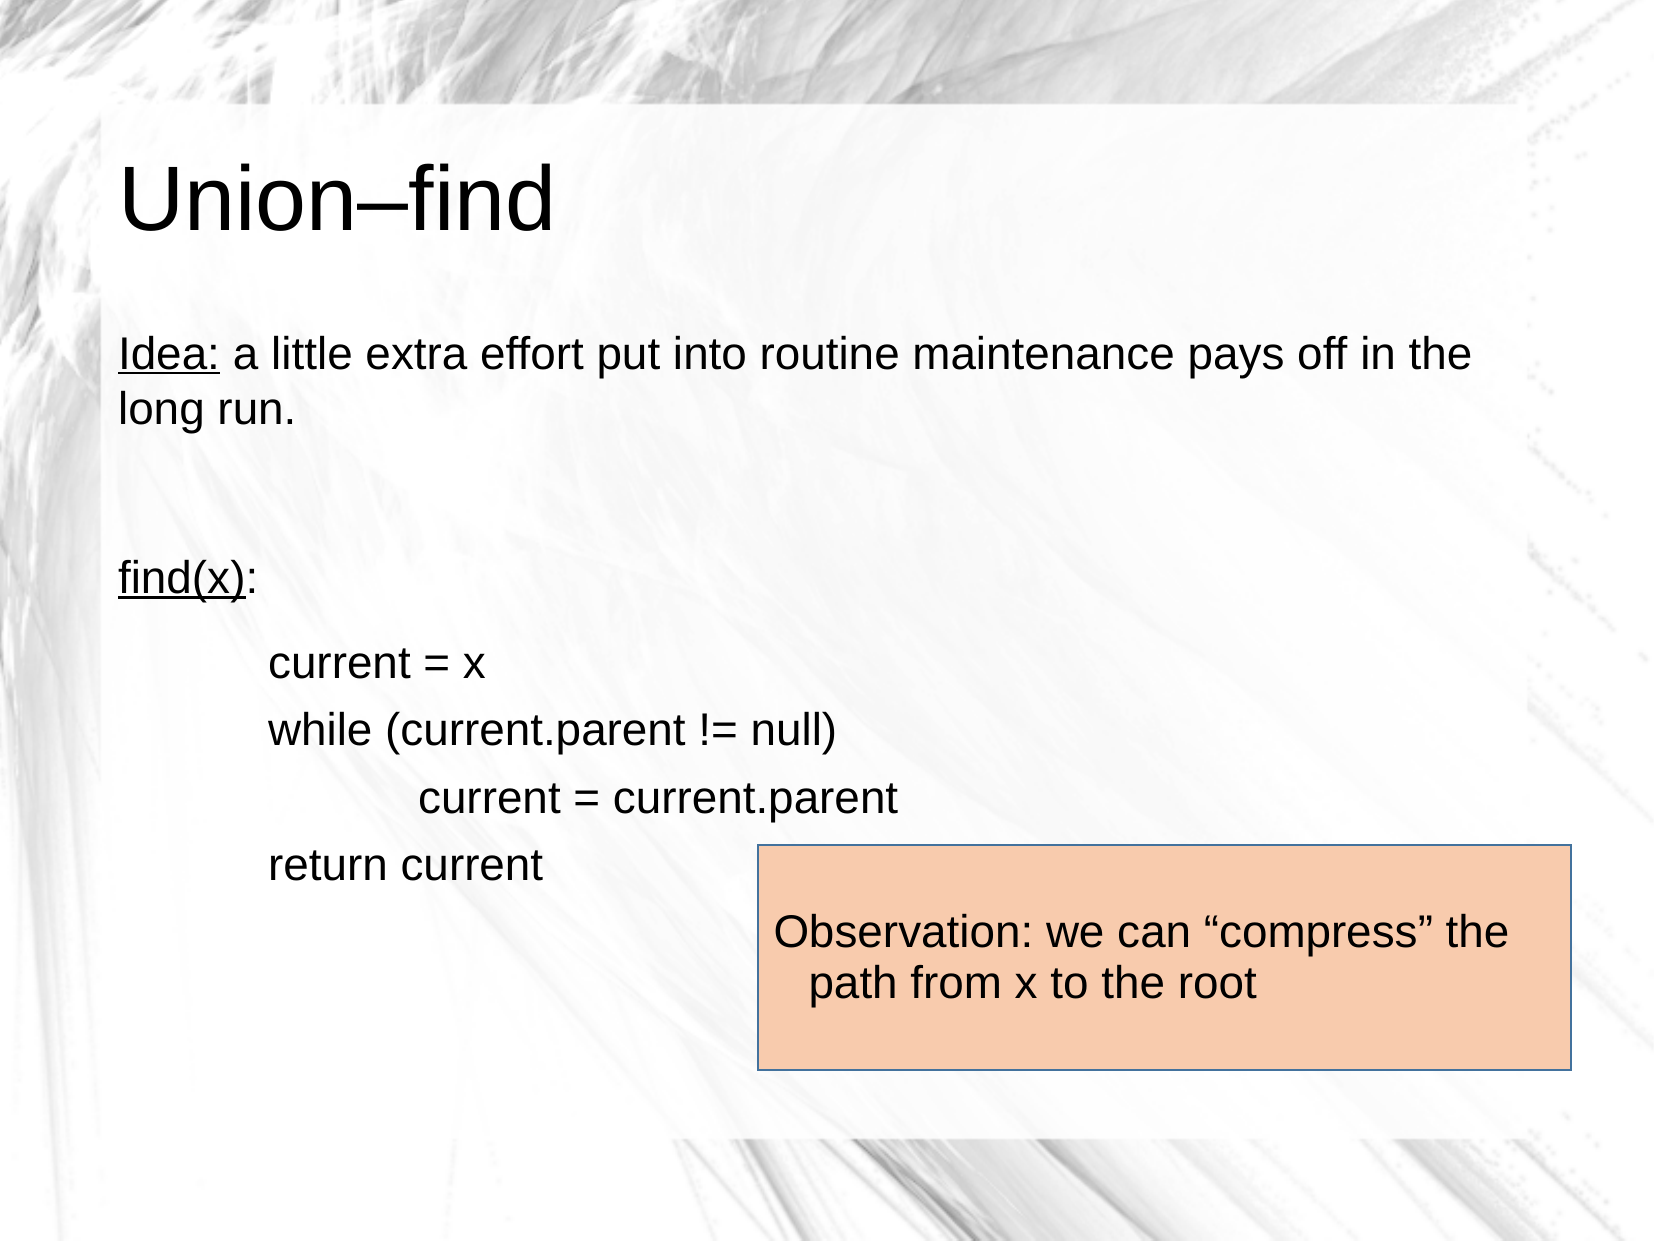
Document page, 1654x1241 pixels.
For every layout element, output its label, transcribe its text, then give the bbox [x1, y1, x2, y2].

picture [0, 0, 1654, 1241]
title Union–find [118, 93, 1506, 299]
list Idea: a little extra effort put into routine maintenance pays off in the long run. find(x): current = x while (current.parent != null) current = current.parent return current [118, 319, 1571, 1109]
text_box Observation: we can “compress” the path from x to the root [758, 845, 1571, 1070]
